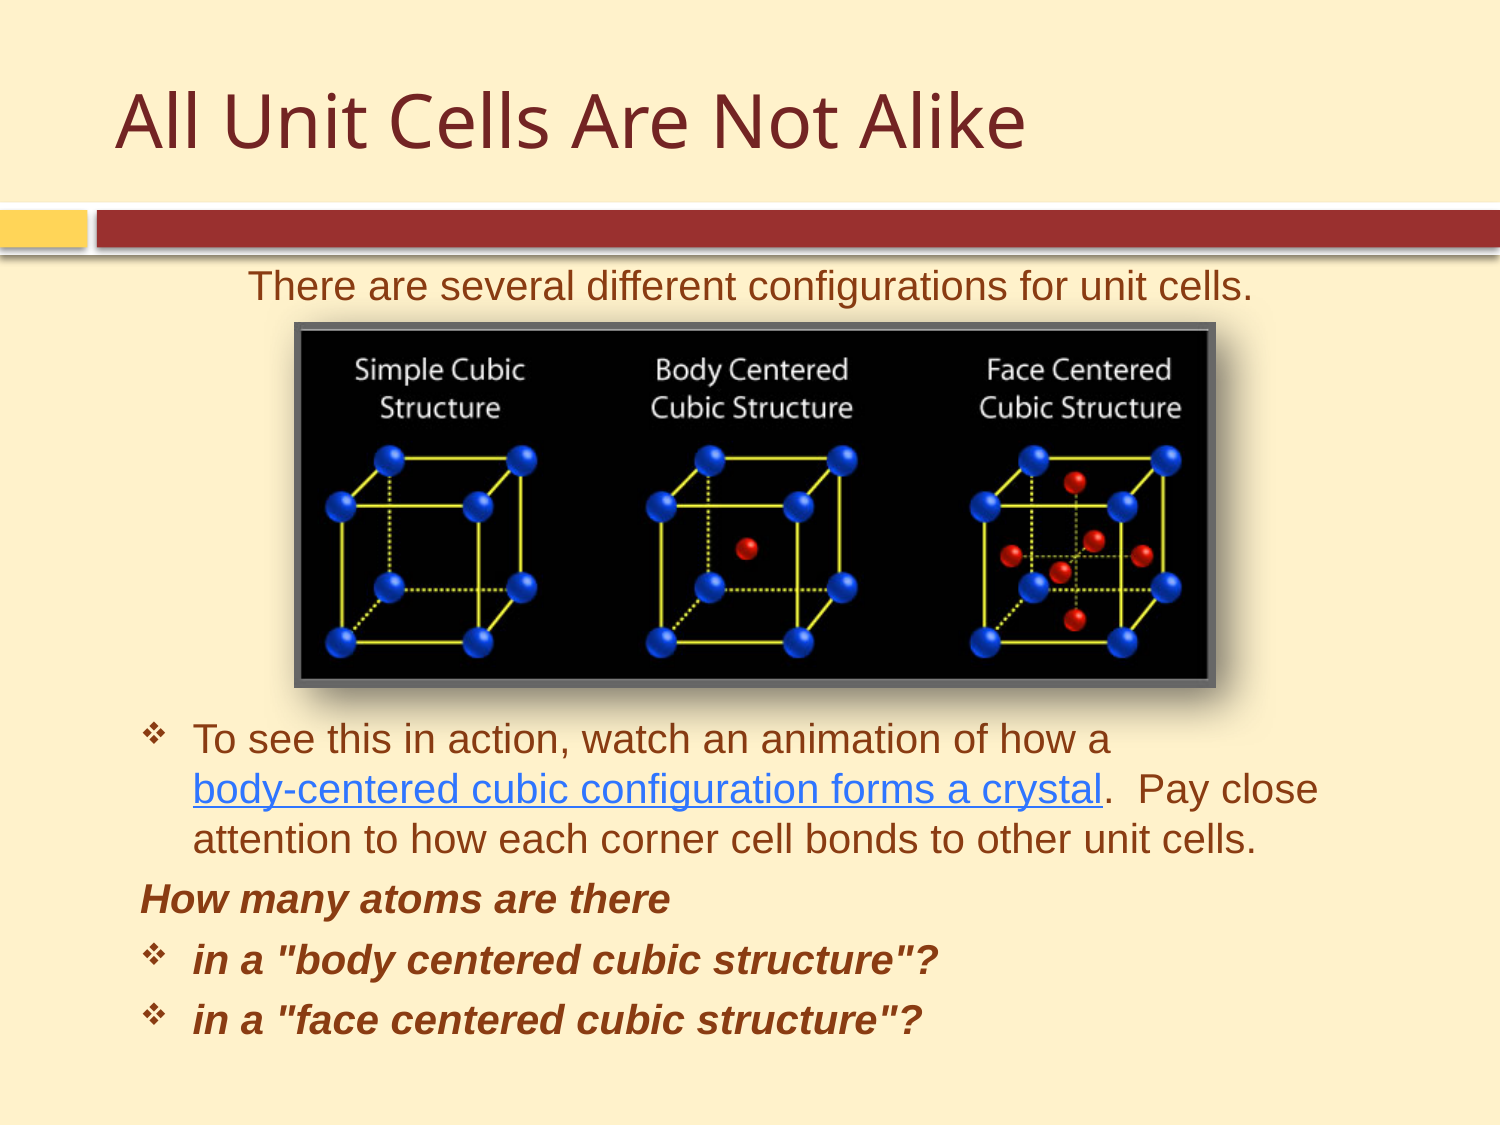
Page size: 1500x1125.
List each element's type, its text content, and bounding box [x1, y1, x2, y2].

picture [293, 322, 1216, 688]
title All Unit Cells Are Not Alike [100, 37, 1438, 200]
text_box There are several different configurations for unit cells. [142, 251, 1371, 317]
list To see this in action, watch an animation of how a body-centered cubic configuration forms a crystal. Pay close attention to how each corner cell bonds to other unit cells. How many atoms are there in a "body centered cubic structure"? in a "face centered cubic structure"? [125, 704, 1500, 1100]
